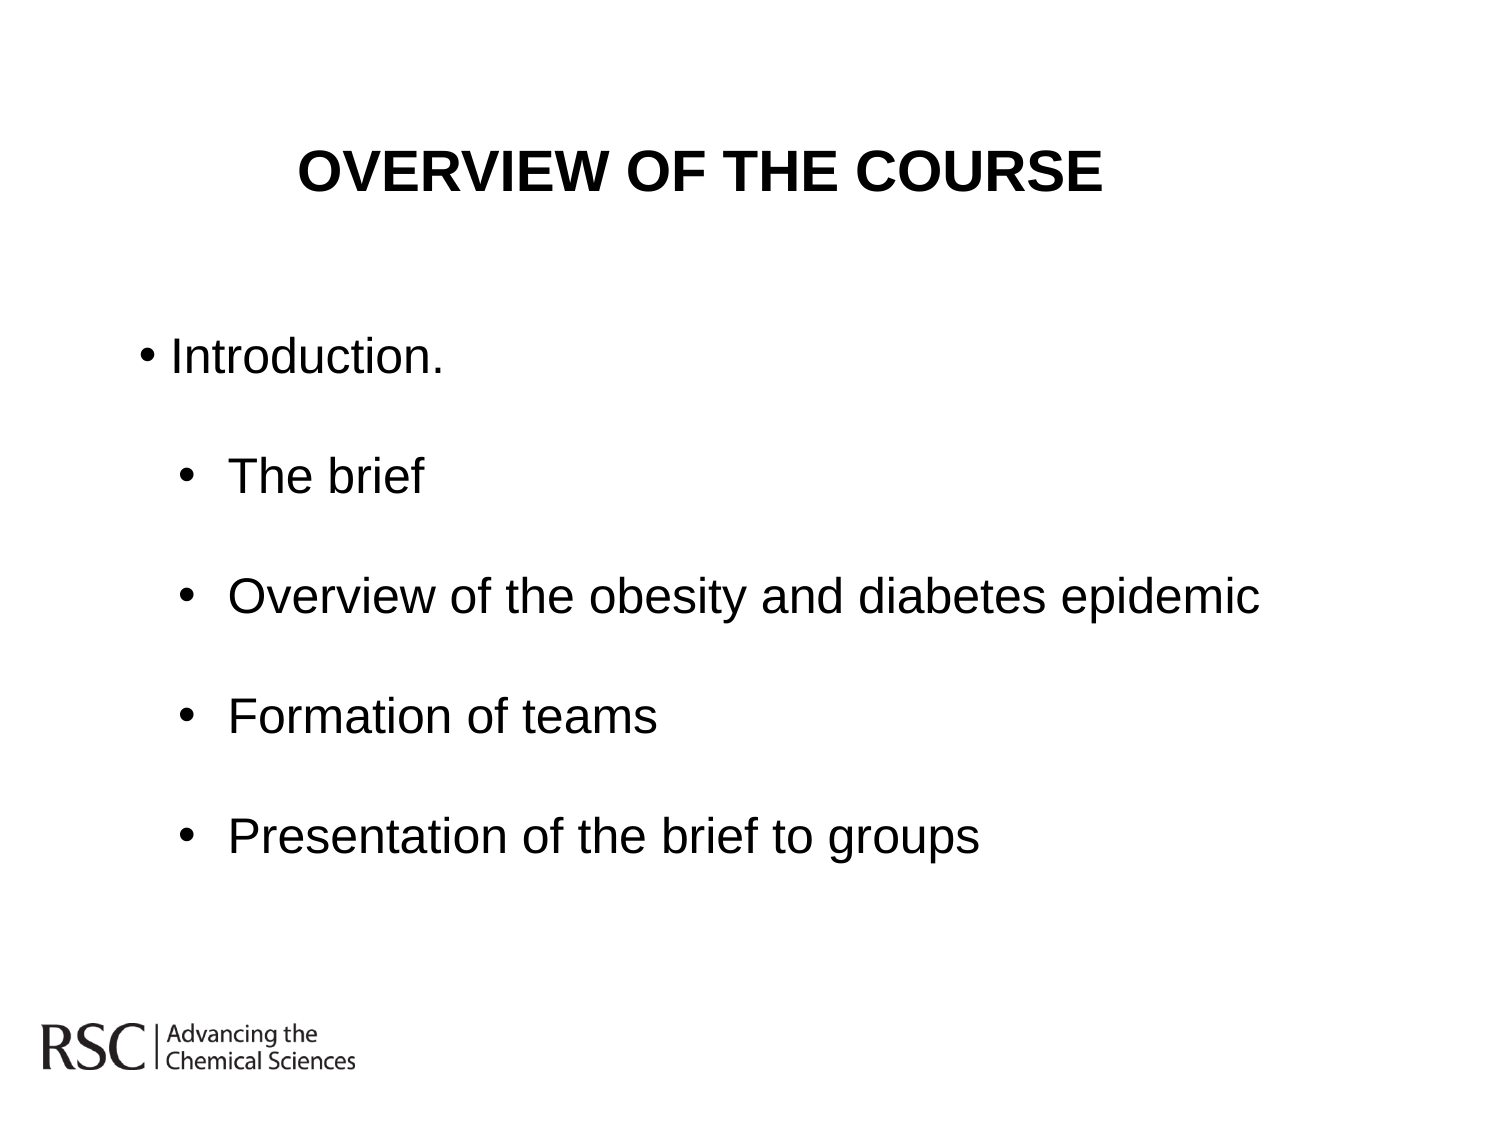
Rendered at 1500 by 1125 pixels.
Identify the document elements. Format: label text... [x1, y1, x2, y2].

text_box OVERVIEW OF THE COURSE [282, 125, 1120, 211]
text_box Introduction. The brief Overview of the obesity and diabetes epidemic Formation of teams Presentation of the brief to groups [123, 316, 1325, 932]
picture [41, 1022, 356, 1070]
